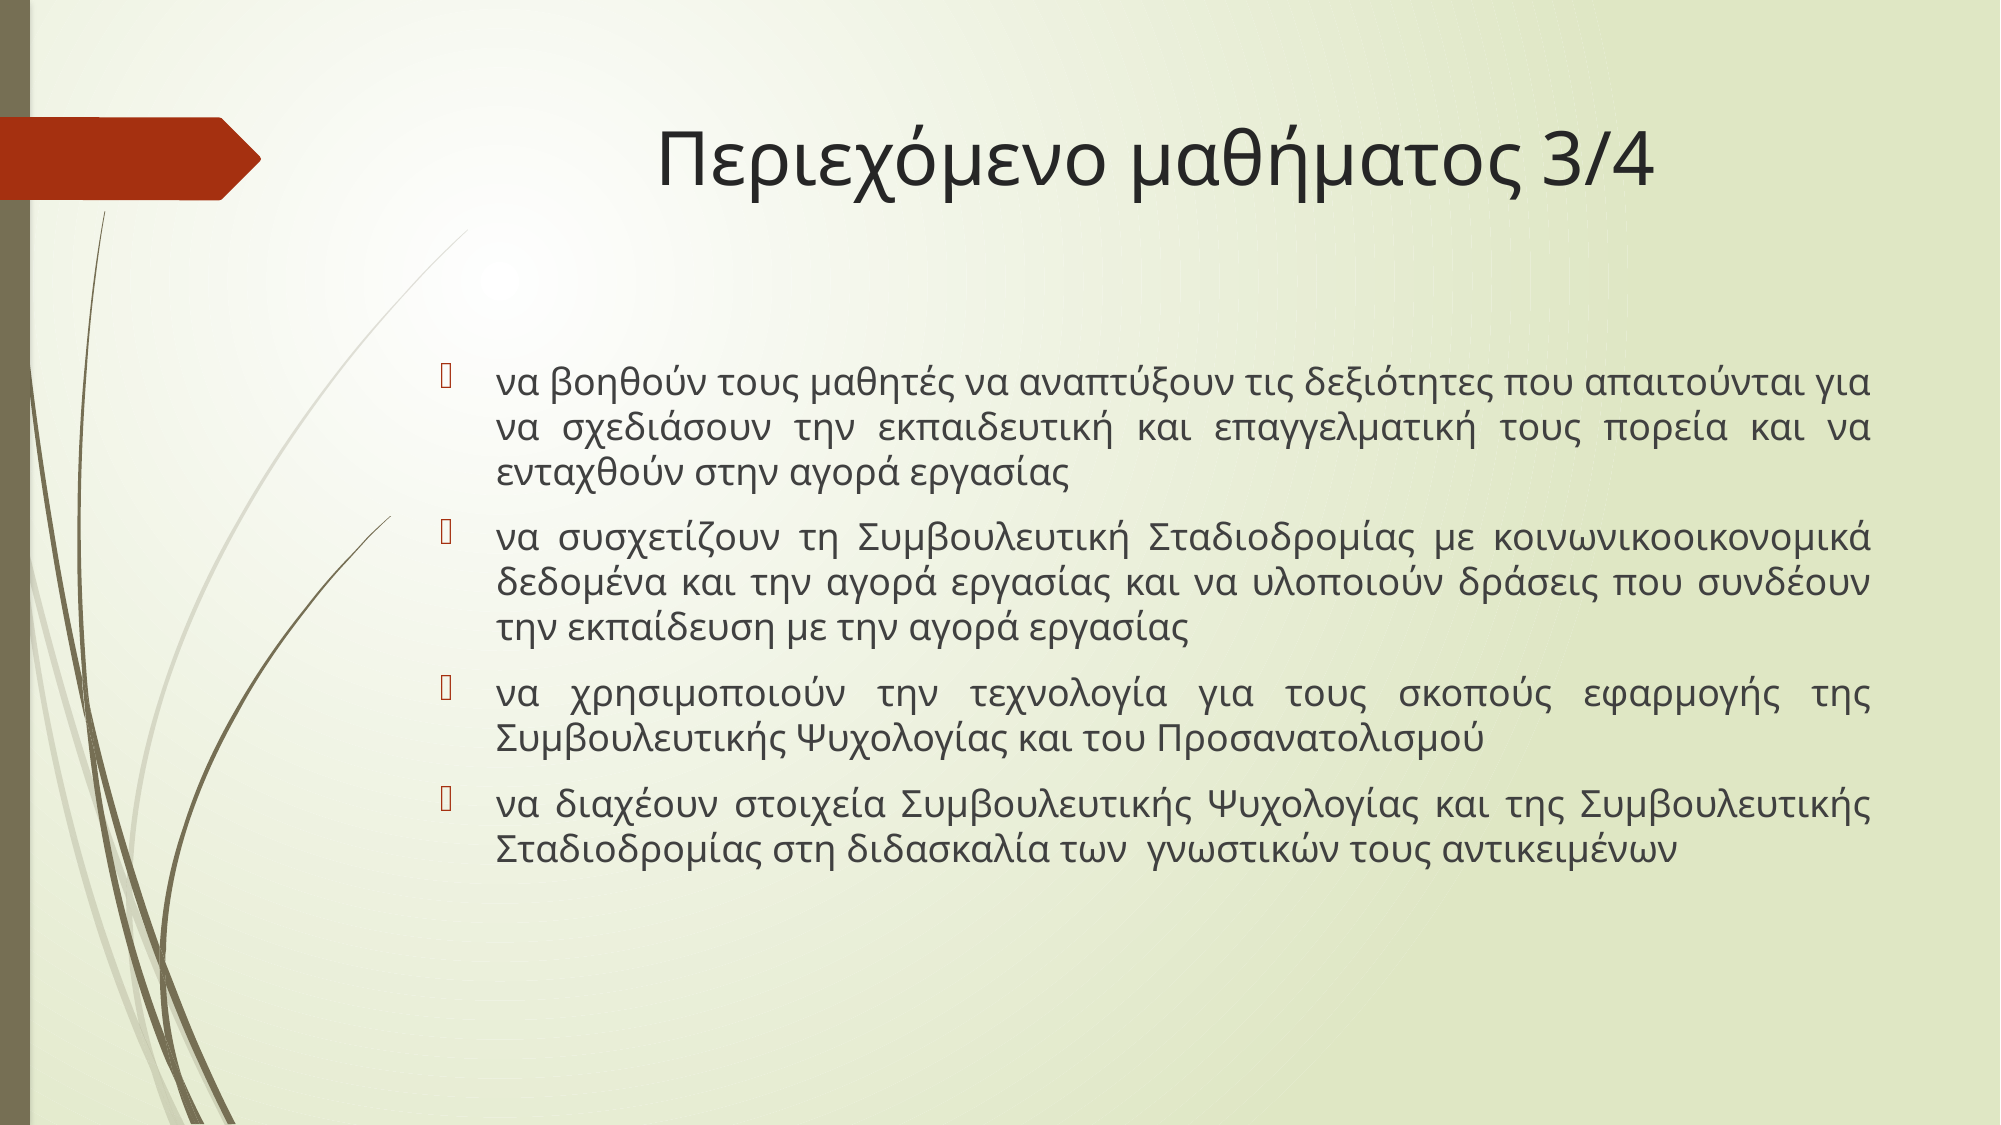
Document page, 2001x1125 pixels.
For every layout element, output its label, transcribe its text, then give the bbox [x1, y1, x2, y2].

list να βοηθούν τους μαθητές να αναπτύξουν τις δεξιότητες που απαιτούνται για να σχεδιάσουν την εκπαιδευτική και επαγγελματική τους πορεία και να ενταχθούν στην αγορά εργασίας να συσχετίζουν τη Συμβουλευτική Σταδιοδρομίας με κοινωνικοοικονομικά δεδομένα και την αγορά εργασίας και να υλοποιούν δράσεις που συνδέουν την εκπαίδευση με την αγορά εργασίας να χρησιμοποιούν την τεχνολογία για τους σκοπούς εφαρμογής της Συμβουλευτικής Ψυχολογίας και του Προσανατολισμού να διαχέουν στοιχεία Συμβουλευτικής Ψυχολογίας και της Συμβουλευτικής Σταδιοδρομίας στη διδασκαλία των γνωστικών τους αντικειμένων [424, 350, 1888, 970]
title Περιεχόμενο μαθήματος 3/4 [425, 102, 1888, 217]
